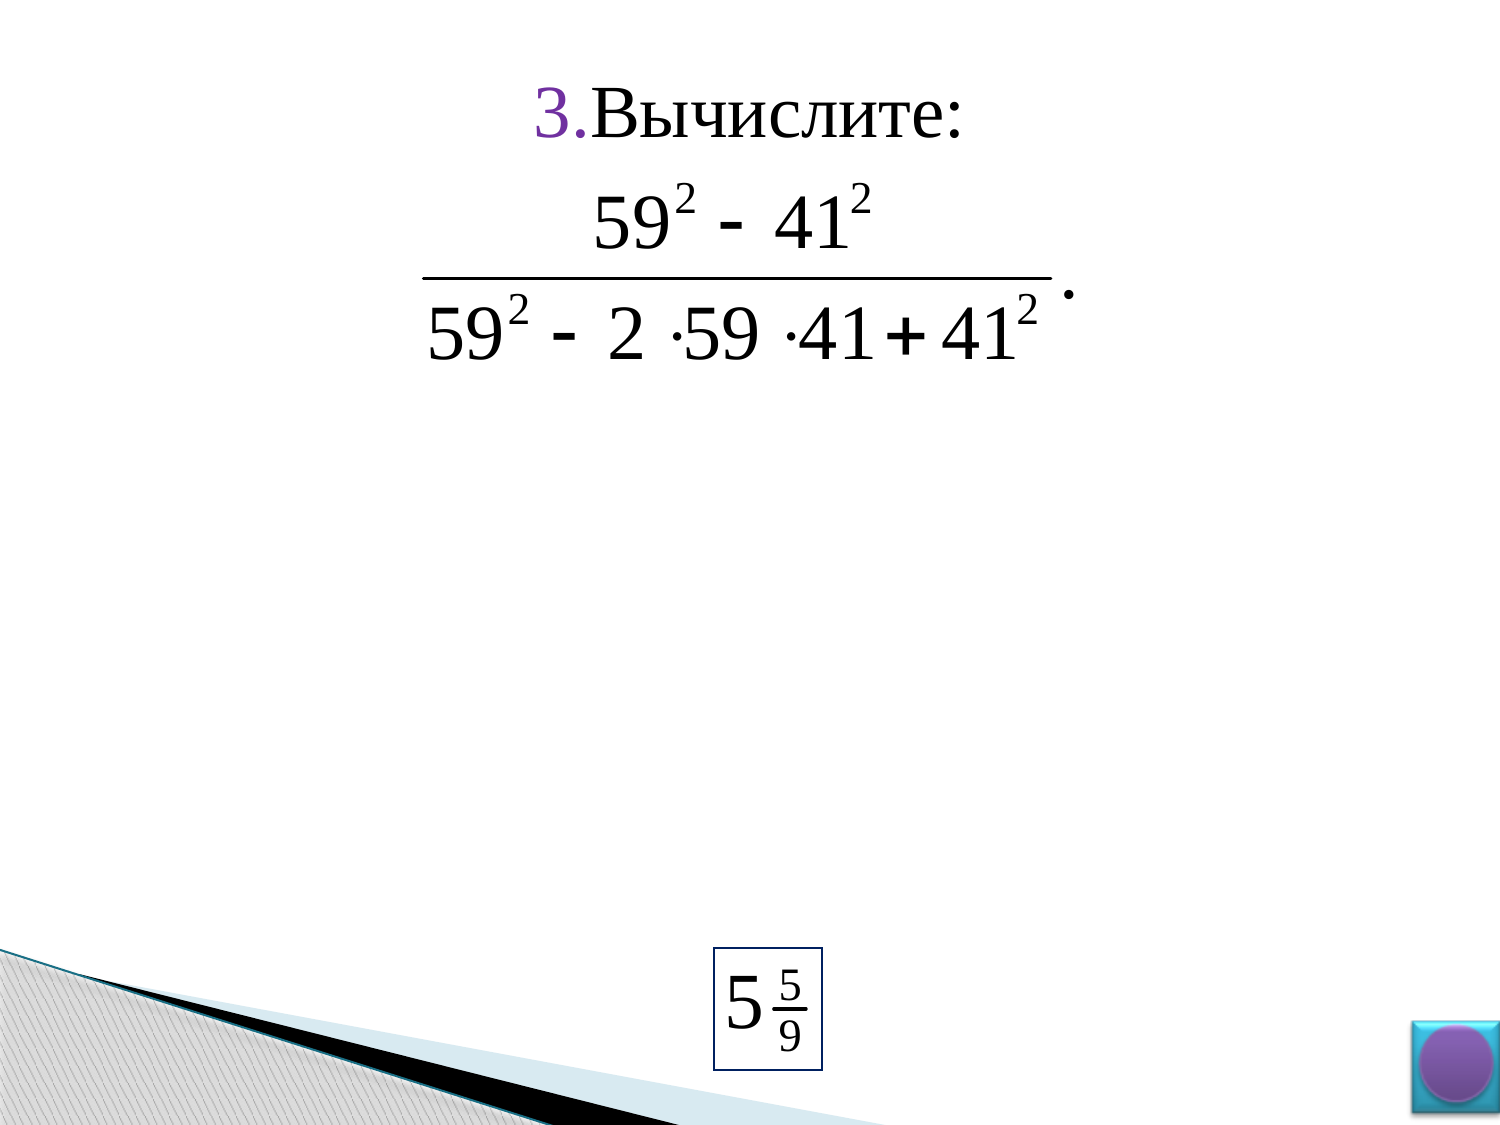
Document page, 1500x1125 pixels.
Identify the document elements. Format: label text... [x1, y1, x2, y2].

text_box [714, 948, 822, 1069]
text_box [410, 160, 1090, 377]
text_box 3.Вычислите: [76, 54, 1424, 340]
picture [1403, 1016, 1500, 1125]
